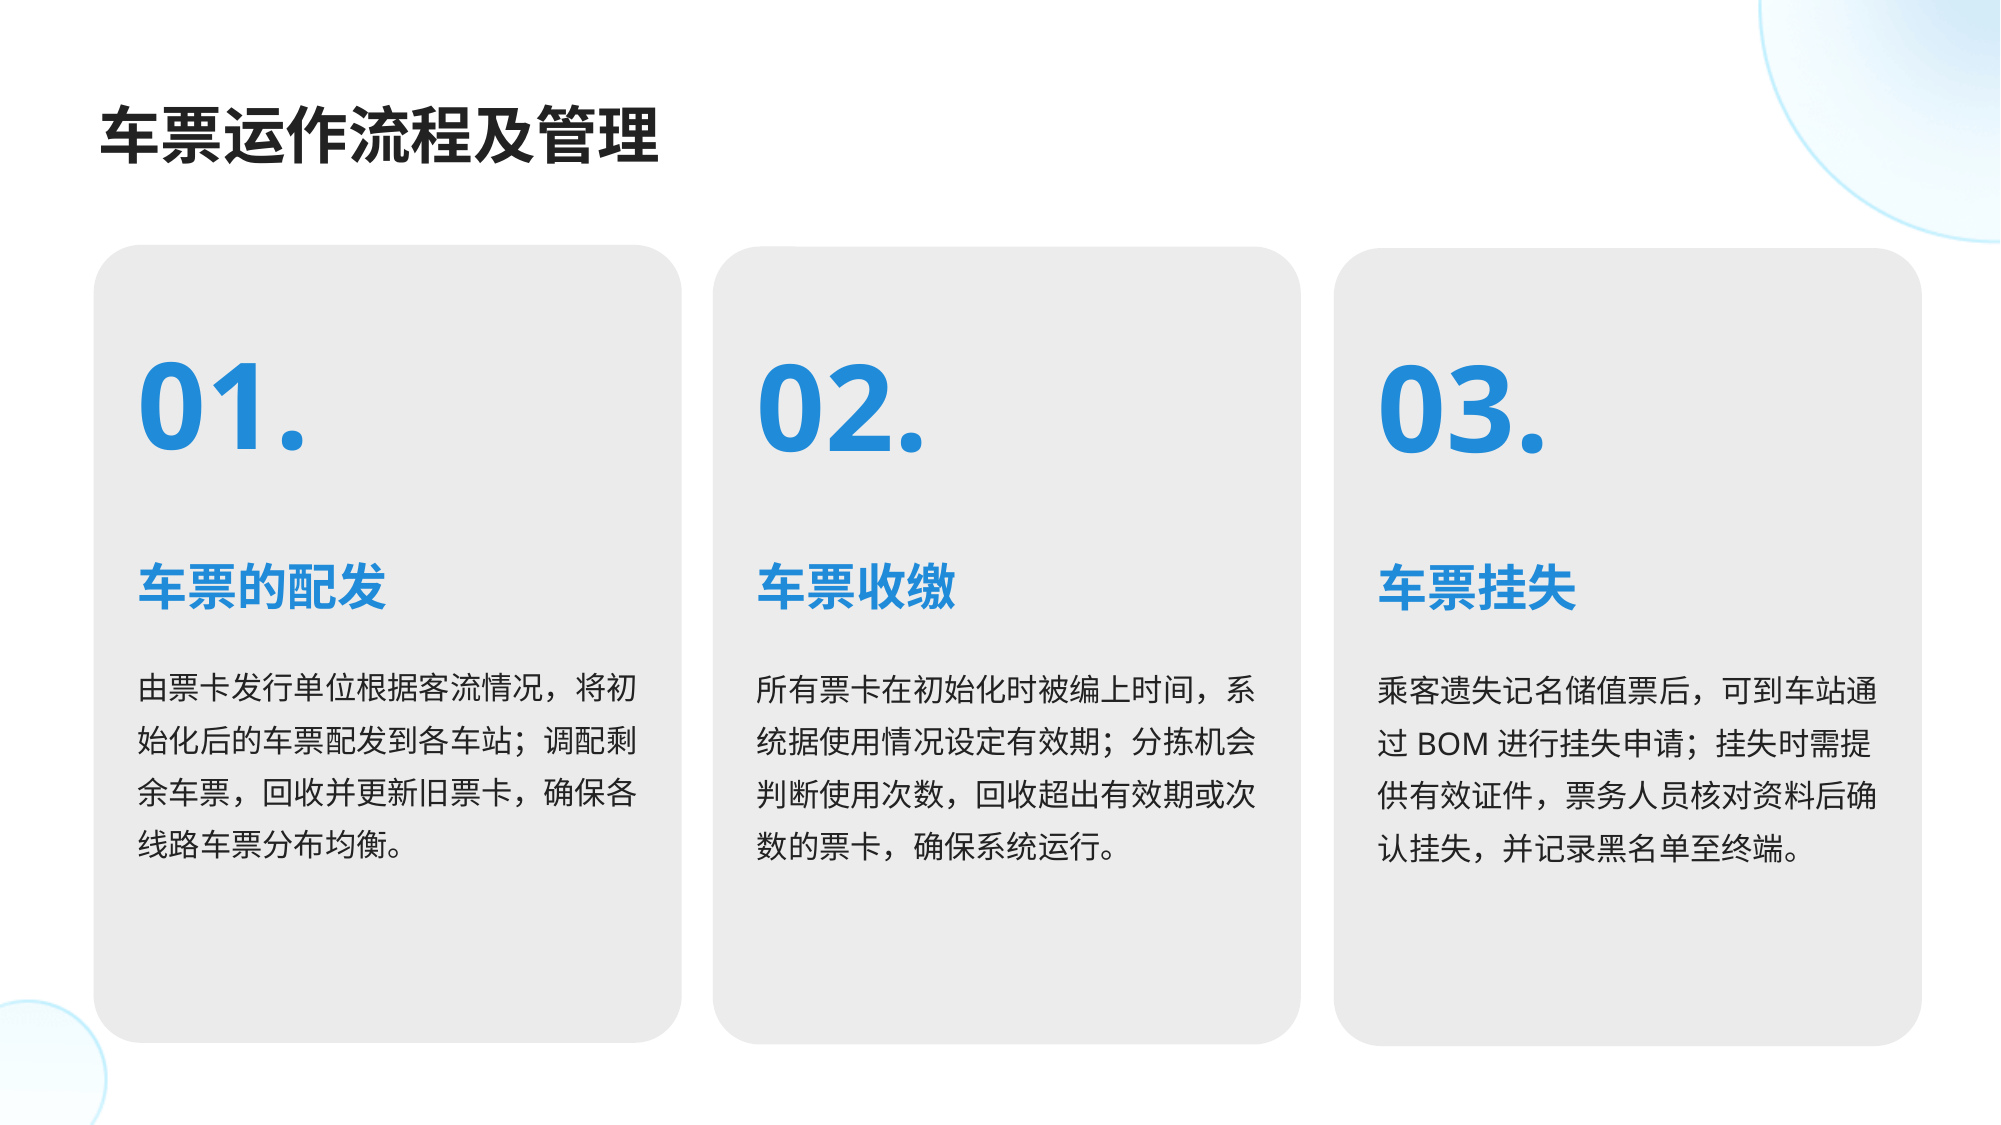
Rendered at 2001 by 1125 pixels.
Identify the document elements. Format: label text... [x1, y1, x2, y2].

text_box 由票卡发行单位根据客流情况，将初始化后的车票配发到各车站；调配剩余车票，回收并更新旧票卡，确保各线路车票分布均衡。 [137, 653, 638, 955]
text_box 车票挂失 [1377, 524, 1878, 617]
text_box 乘客遗失记名储值票后，可到车站通过BOM进行挂失申请；挂失时需提供有效证件，票务人员核对资料后确认挂失，并记录黑名单至终端。 [1377, 656, 1878, 958]
text_box [1333, 248, 1922, 1047]
text_box [93, 244, 682, 1043]
text_box 车票收缴 [756, 524, 1257, 616]
picture [0, 0, 2001, 1125]
text_box 所有票卡在初始化时被编上时间，系统据使用情况设定有效期；分拣机会判断使用次数，回收超出有效期或次数的票卡，确保系统运行。 [756, 655, 1257, 957]
text_box 车票的配发 [137, 524, 638, 616]
text_box 01. [137, 271, 465, 474]
text_box 车票运作流程及管理 [78, 43, 1922, 194]
text_box 03. [1377, 274, 1878, 477]
text_box [712, 246, 1301, 1045]
text_box 02. [756, 273, 1084, 476]
